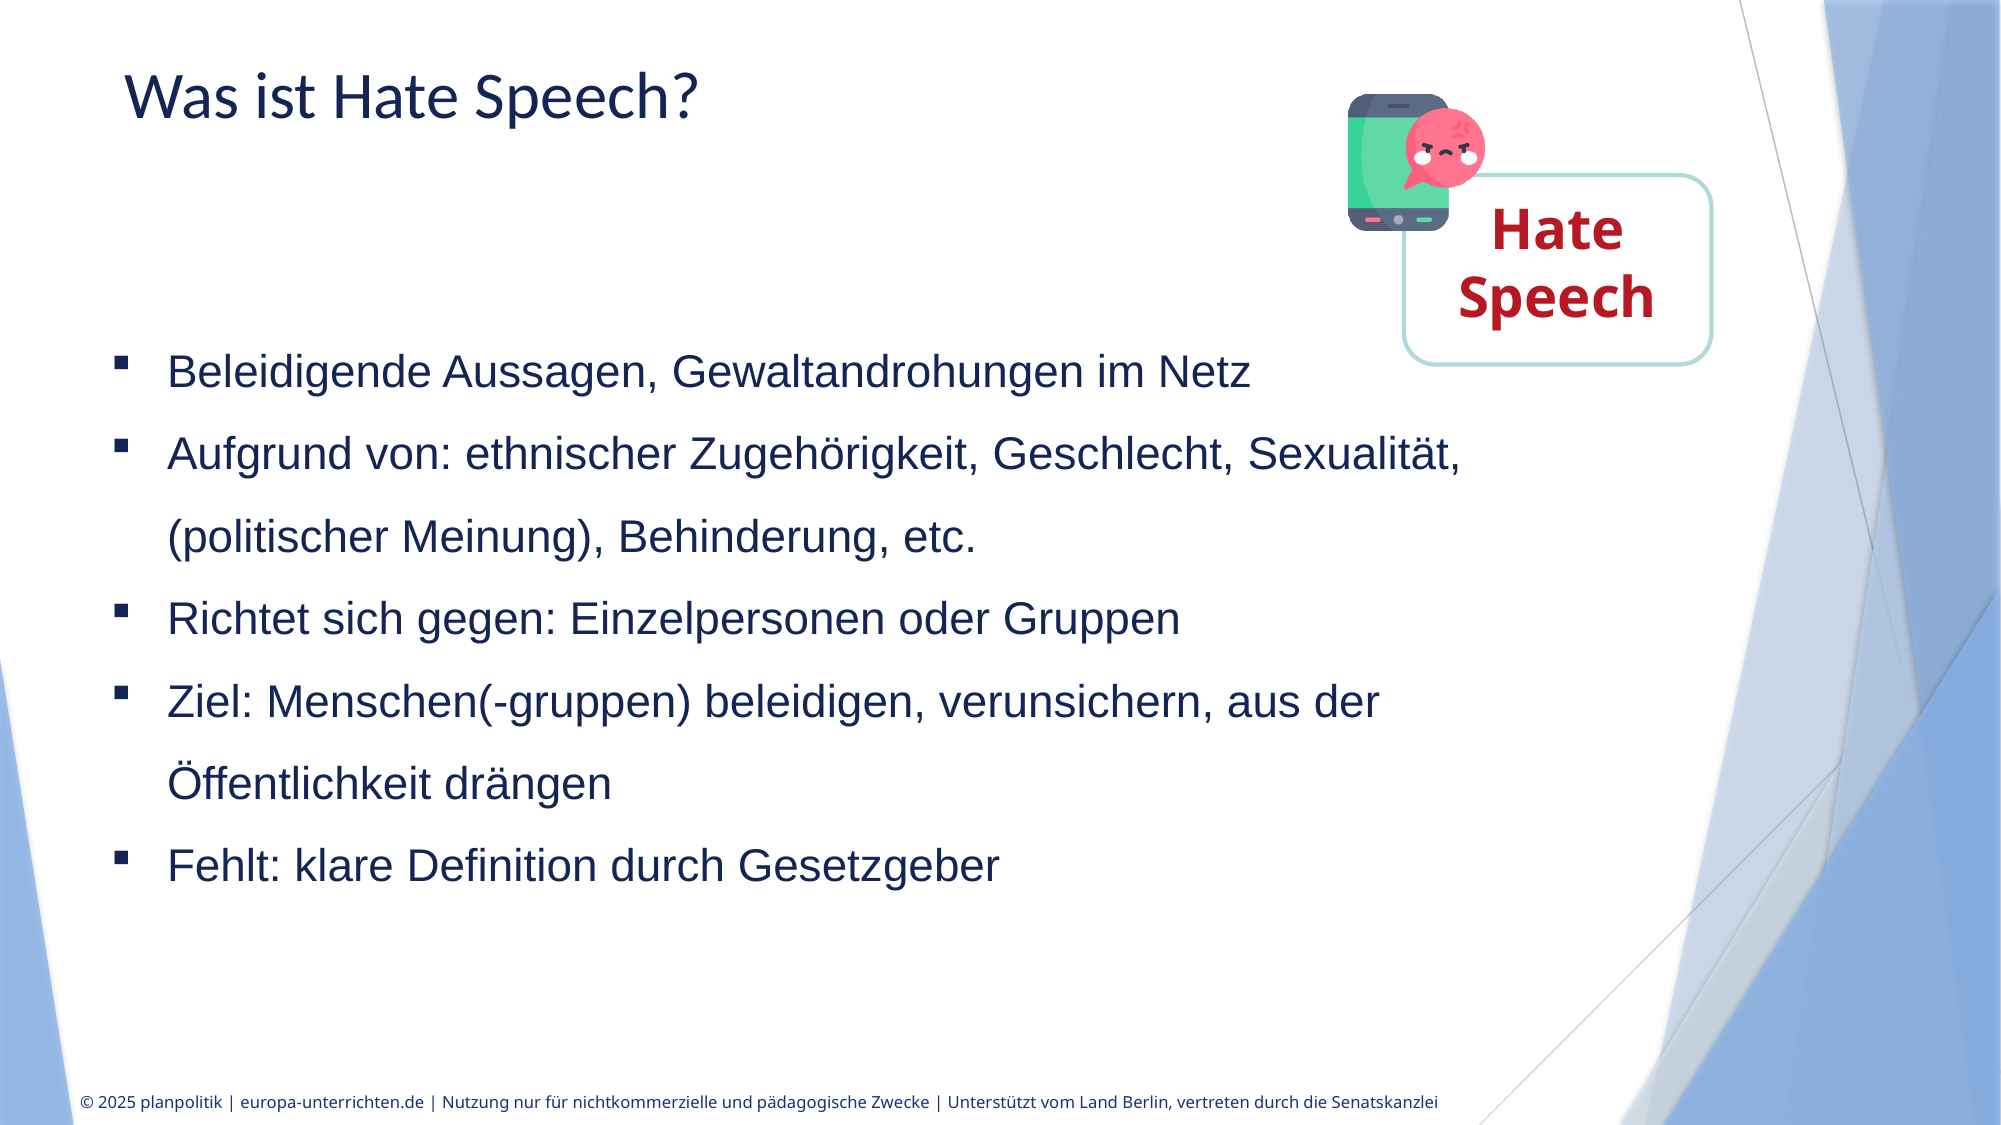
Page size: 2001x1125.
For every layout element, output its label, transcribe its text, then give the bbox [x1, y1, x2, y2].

title Was ist Hate Speech? [109, 44, 1460, 232]
text_box Hate Speech [1446, 188, 1670, 274]
text_box Beleidigende Aussagen, Gewaltandrohungen im Netz Aufgrund von: ethnischer Zugehörigkeit, Geschlecht, Sexualität, (politischer Meinung), Behinderung, etc. Richtet sich gegen: Einzelpersonen oder Gruppen Ziel: Menschen(-gruppen) beleidigen, verunsichern, aus der Öffentlichkeit drängen Fehlt: klare Definition durch Gesetzgeber [96, 306, 1478, 899]
text_box [1403, 175, 1712, 365]
picture [1347, 94, 1485, 232]
